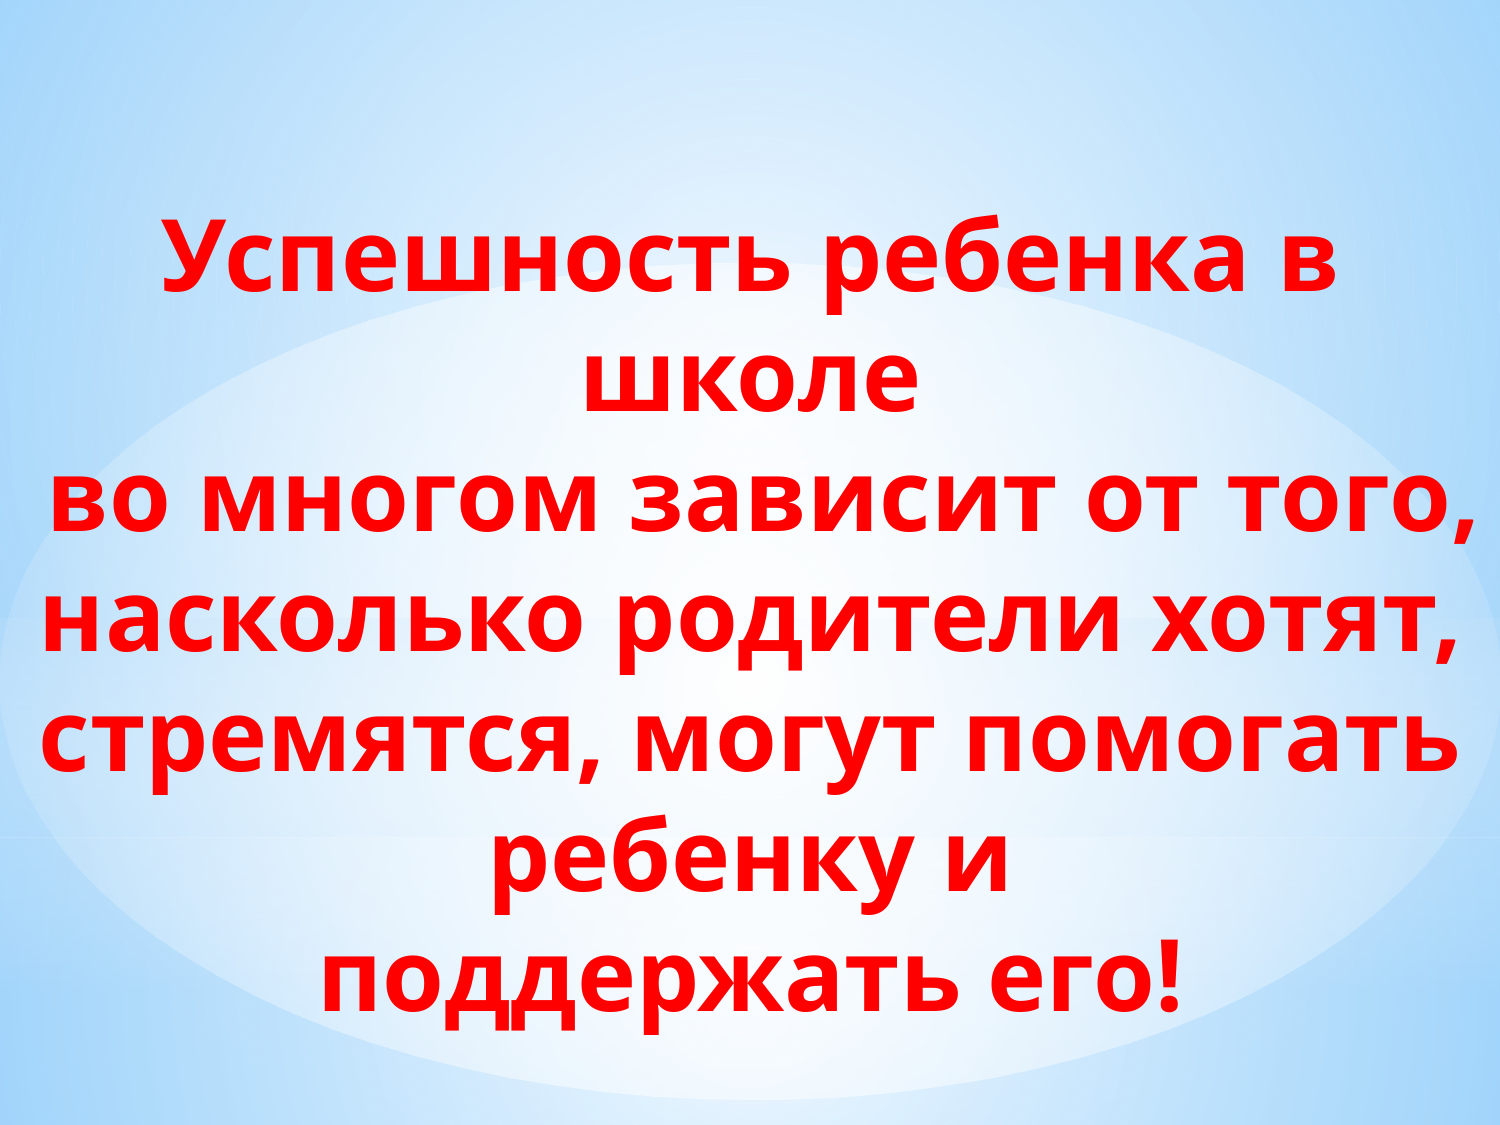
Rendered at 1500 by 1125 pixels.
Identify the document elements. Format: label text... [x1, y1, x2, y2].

text_box Успешность ребенка в школе во многом зависит от того, насколько родители хотят, стремятся, могут помогать ребенку и поддержать его! [0, 184, 1500, 1040]
